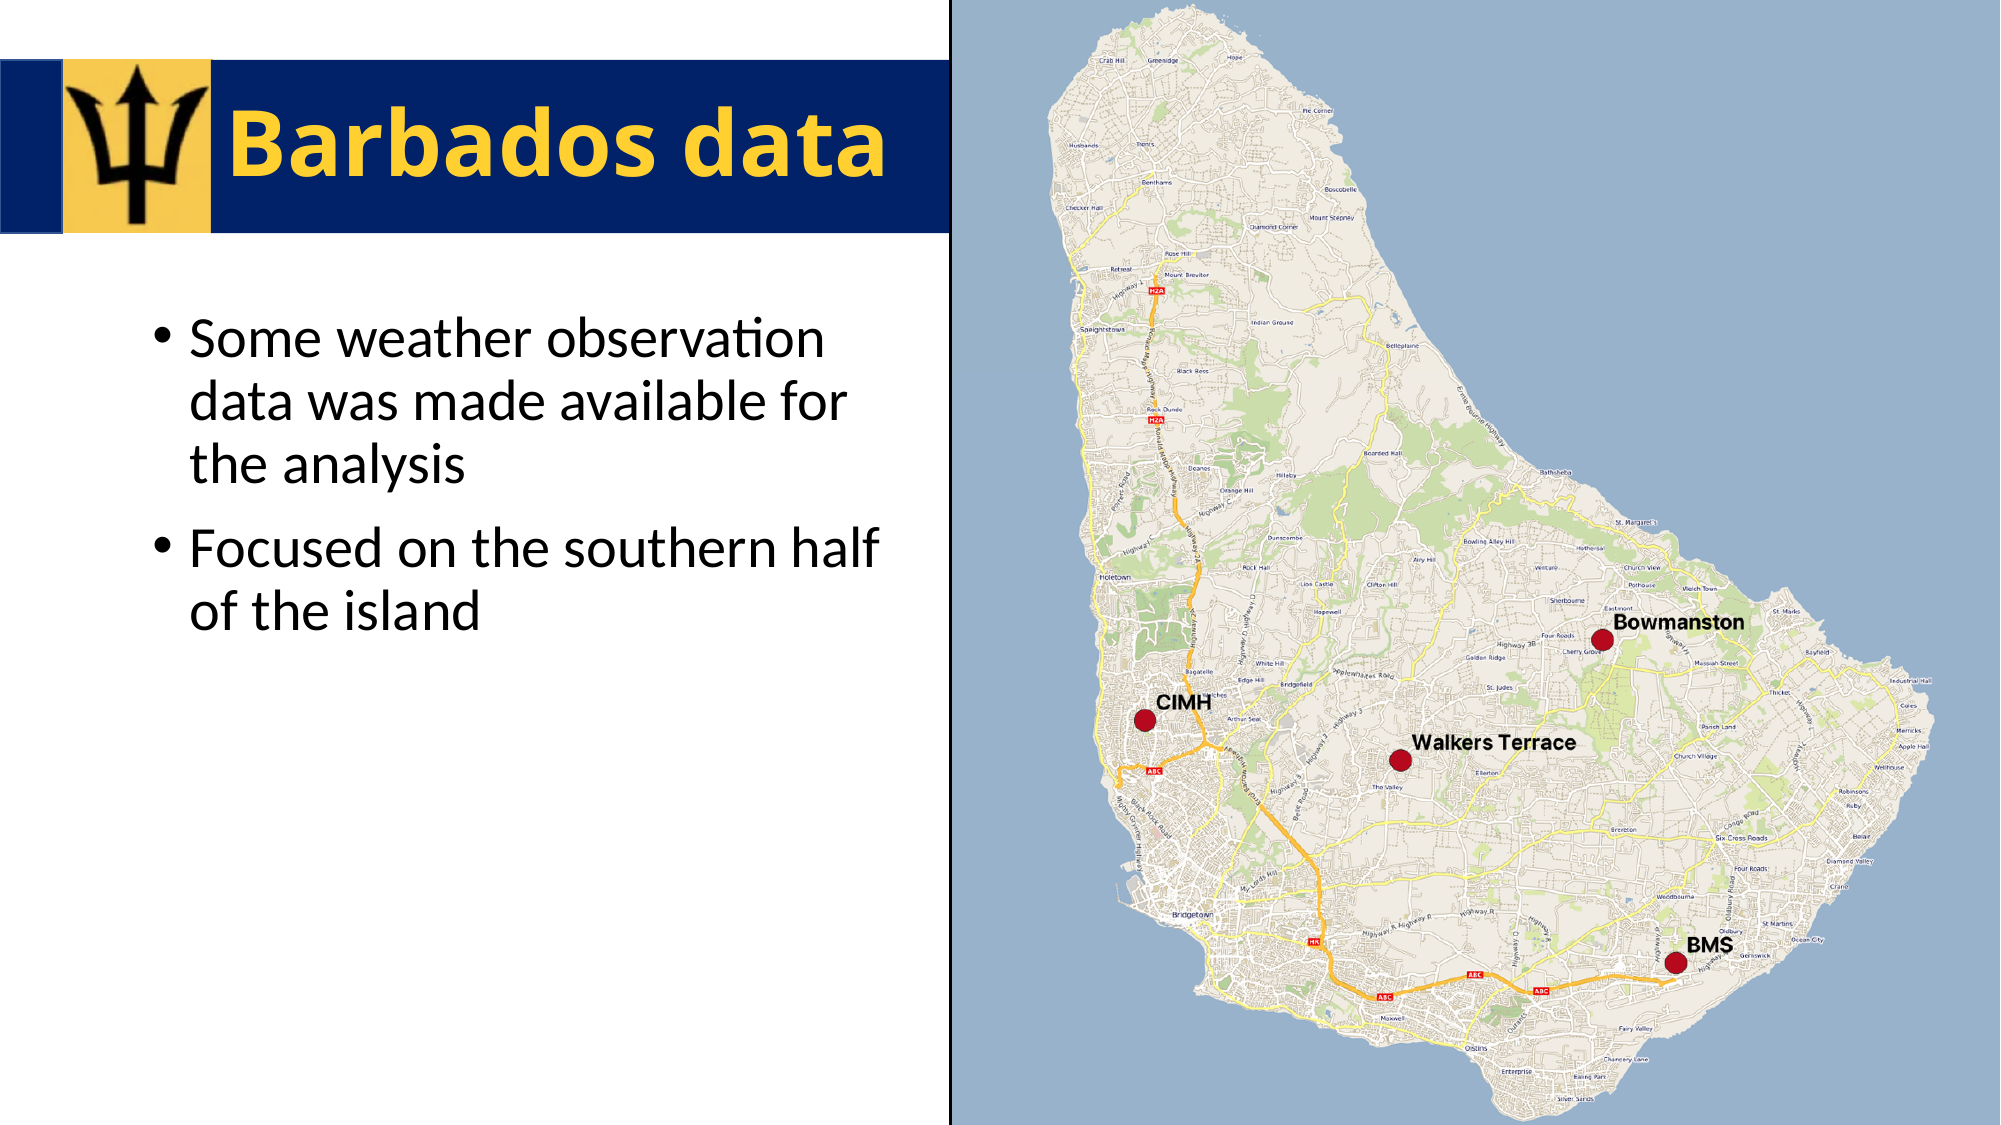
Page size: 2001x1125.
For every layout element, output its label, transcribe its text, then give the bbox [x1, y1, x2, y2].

picture [952, 0, 2000, 1125]
title Barbados data [210, 59, 949, 234]
list Some weather observation data was made available for the analysis Focused on the southern half of the island [137, 299, 929, 1095]
picture [63, 59, 210, 233]
